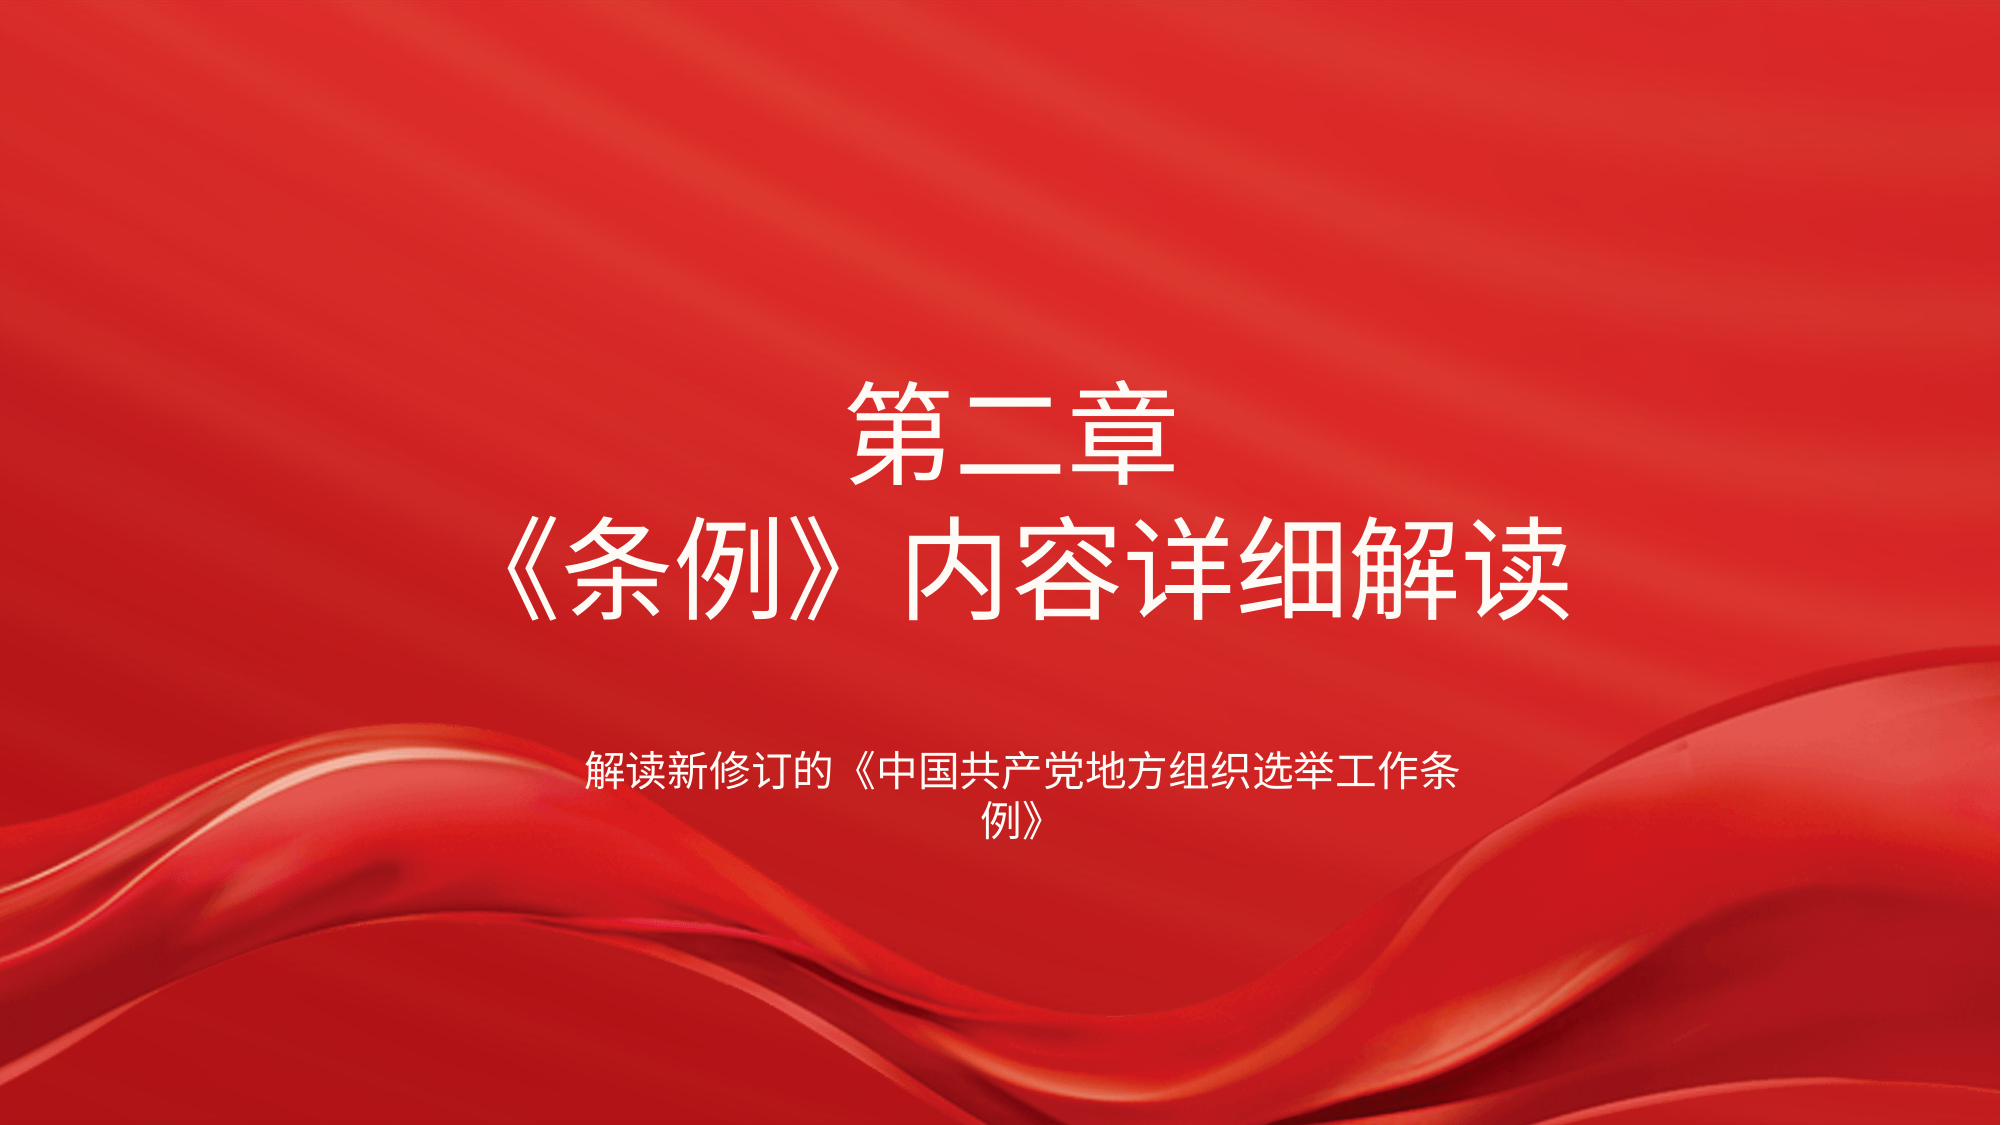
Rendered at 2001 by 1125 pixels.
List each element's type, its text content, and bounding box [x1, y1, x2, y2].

picture [0, 0, 2000, 1125]
text_box 第二章 《条例》内容详细解读 [20, 364, 2000, 635]
